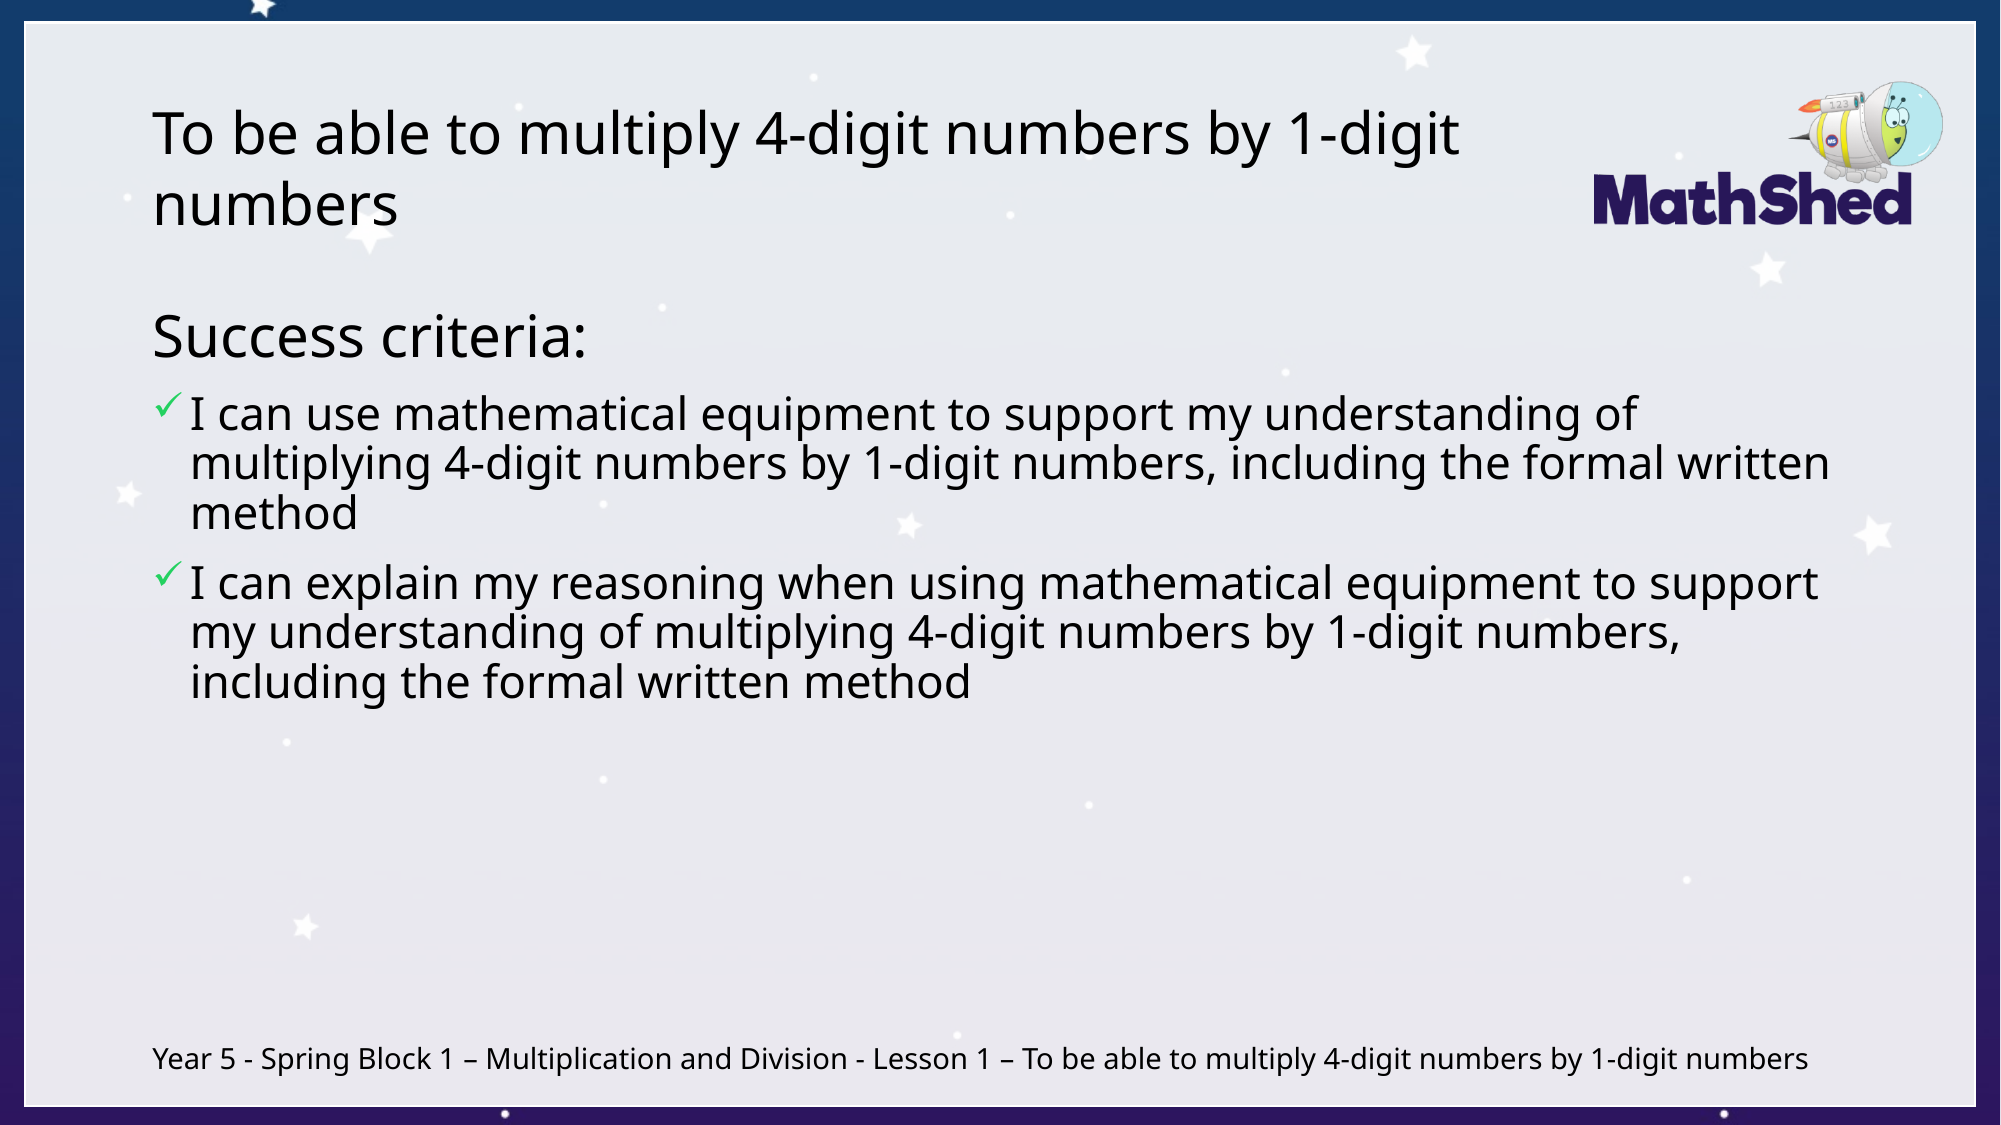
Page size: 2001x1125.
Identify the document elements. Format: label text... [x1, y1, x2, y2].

picture [0, 0, 2001, 1125]
footer Year 5 - Spring Block 1 – Multiplication and Division - Lesson 1 – To be able to multiply 4-digit numbers by 1-digit numbers [137, 1033, 2000, 1093]
title To be able to multiply 4-digit numbers by 1-digit numbers [137, 59, 1578, 278]
list Success criteria: I can use mathematical equipment to support my understanding of multiplying 4-digit numbers by 1-digit numbers, including the formal written method I can explain my reasoning when using mathematical equipment to support my understanding of multiplying 4-digit numbers by 1-digit numbers, including the formal written method [137, 299, 1898, 1014]
